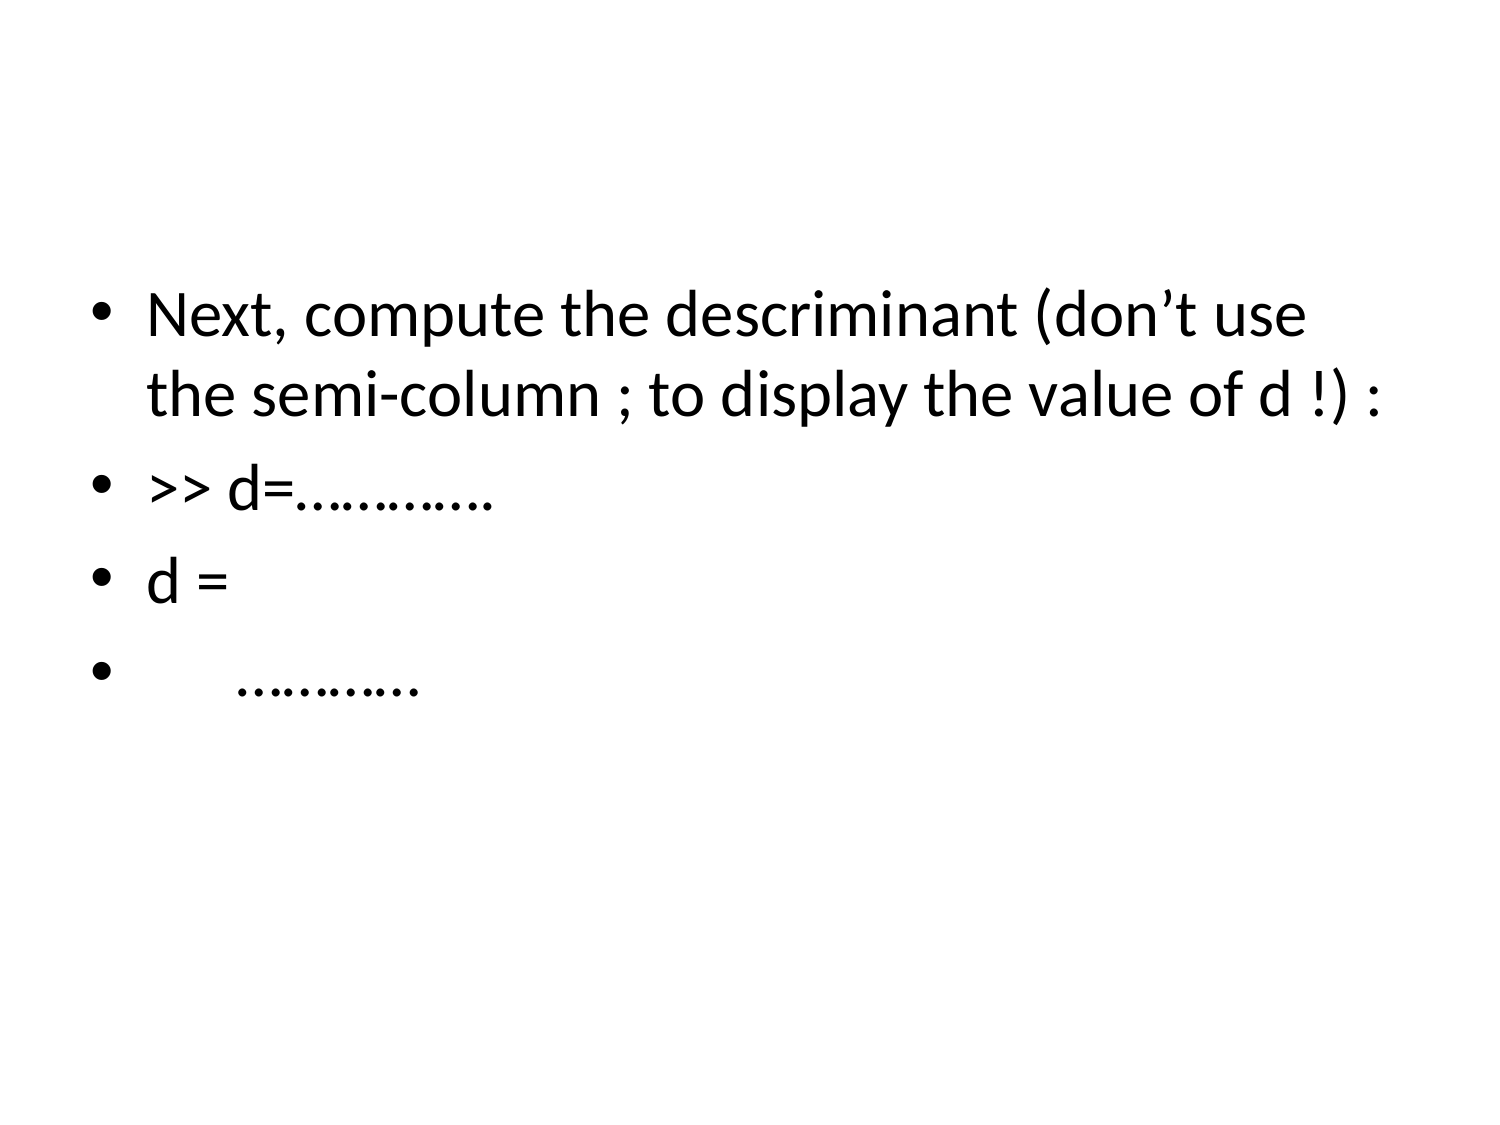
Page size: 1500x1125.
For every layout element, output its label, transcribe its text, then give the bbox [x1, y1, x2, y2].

list Next, compute the descriminant (don’t use the semi-column ; to display the value of d !) : >> d=…………. d = ………… [75, 262, 1425, 1005]
